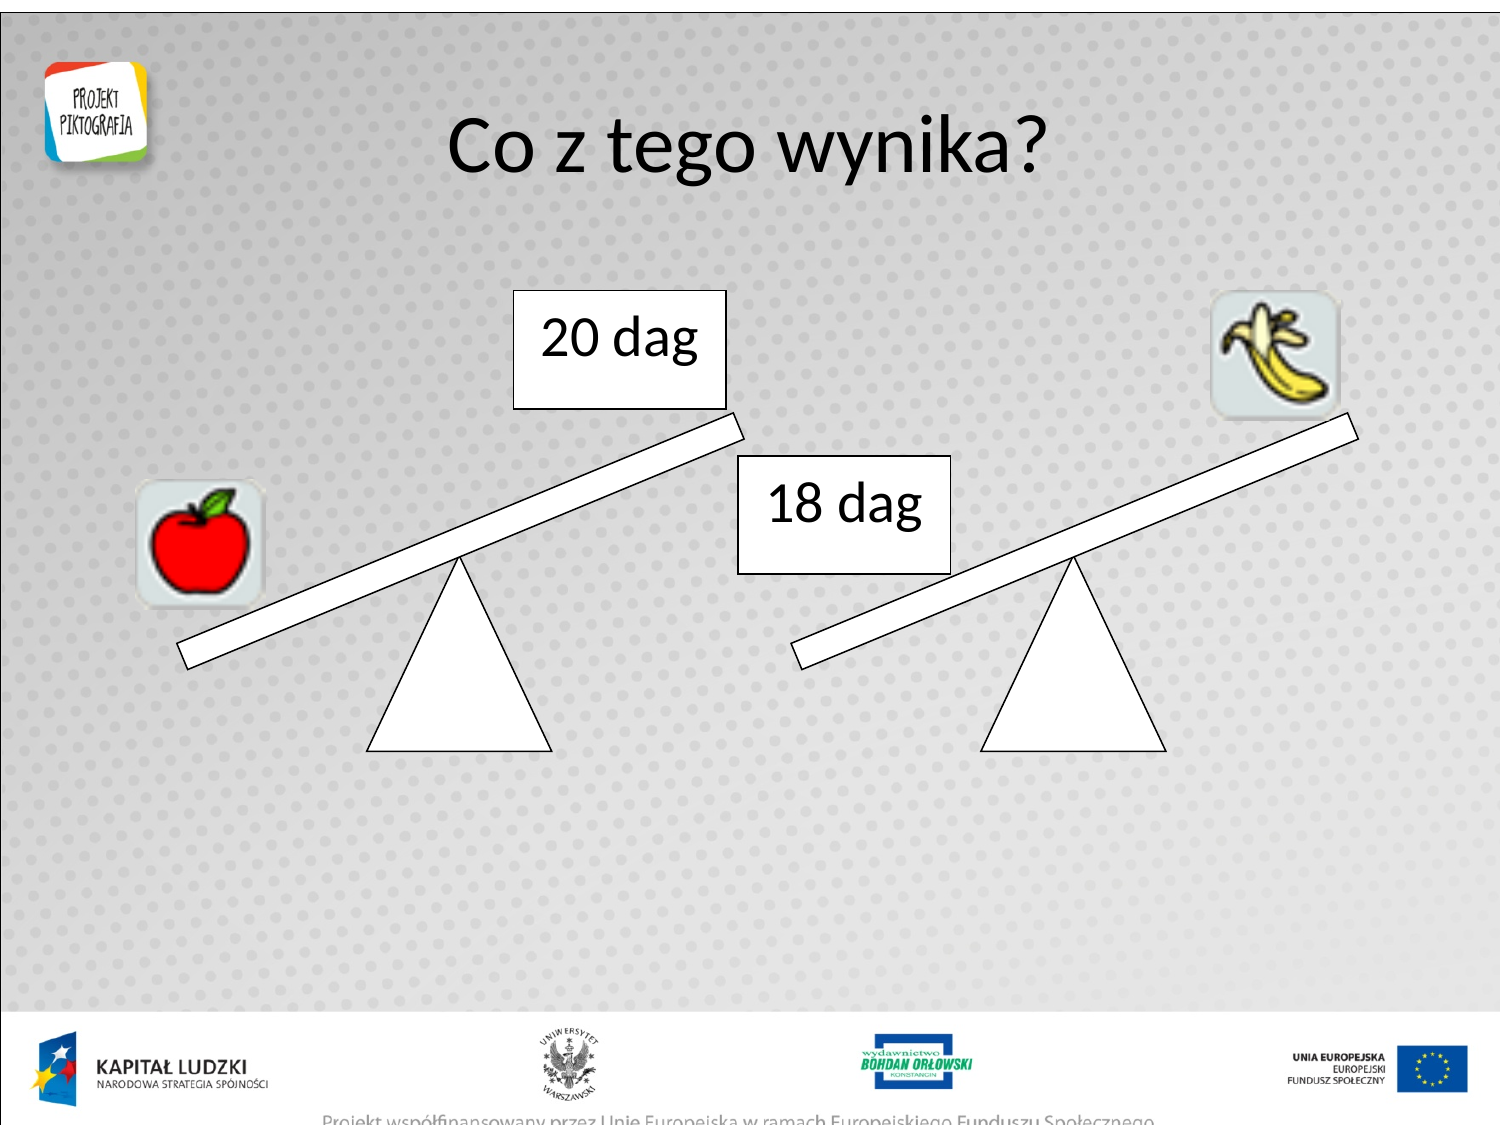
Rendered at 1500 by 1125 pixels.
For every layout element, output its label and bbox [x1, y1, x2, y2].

picture [0, 11, 1500, 1125]
text_box [159, 526, 762, 752]
text_box [773, 526, 1377, 752]
